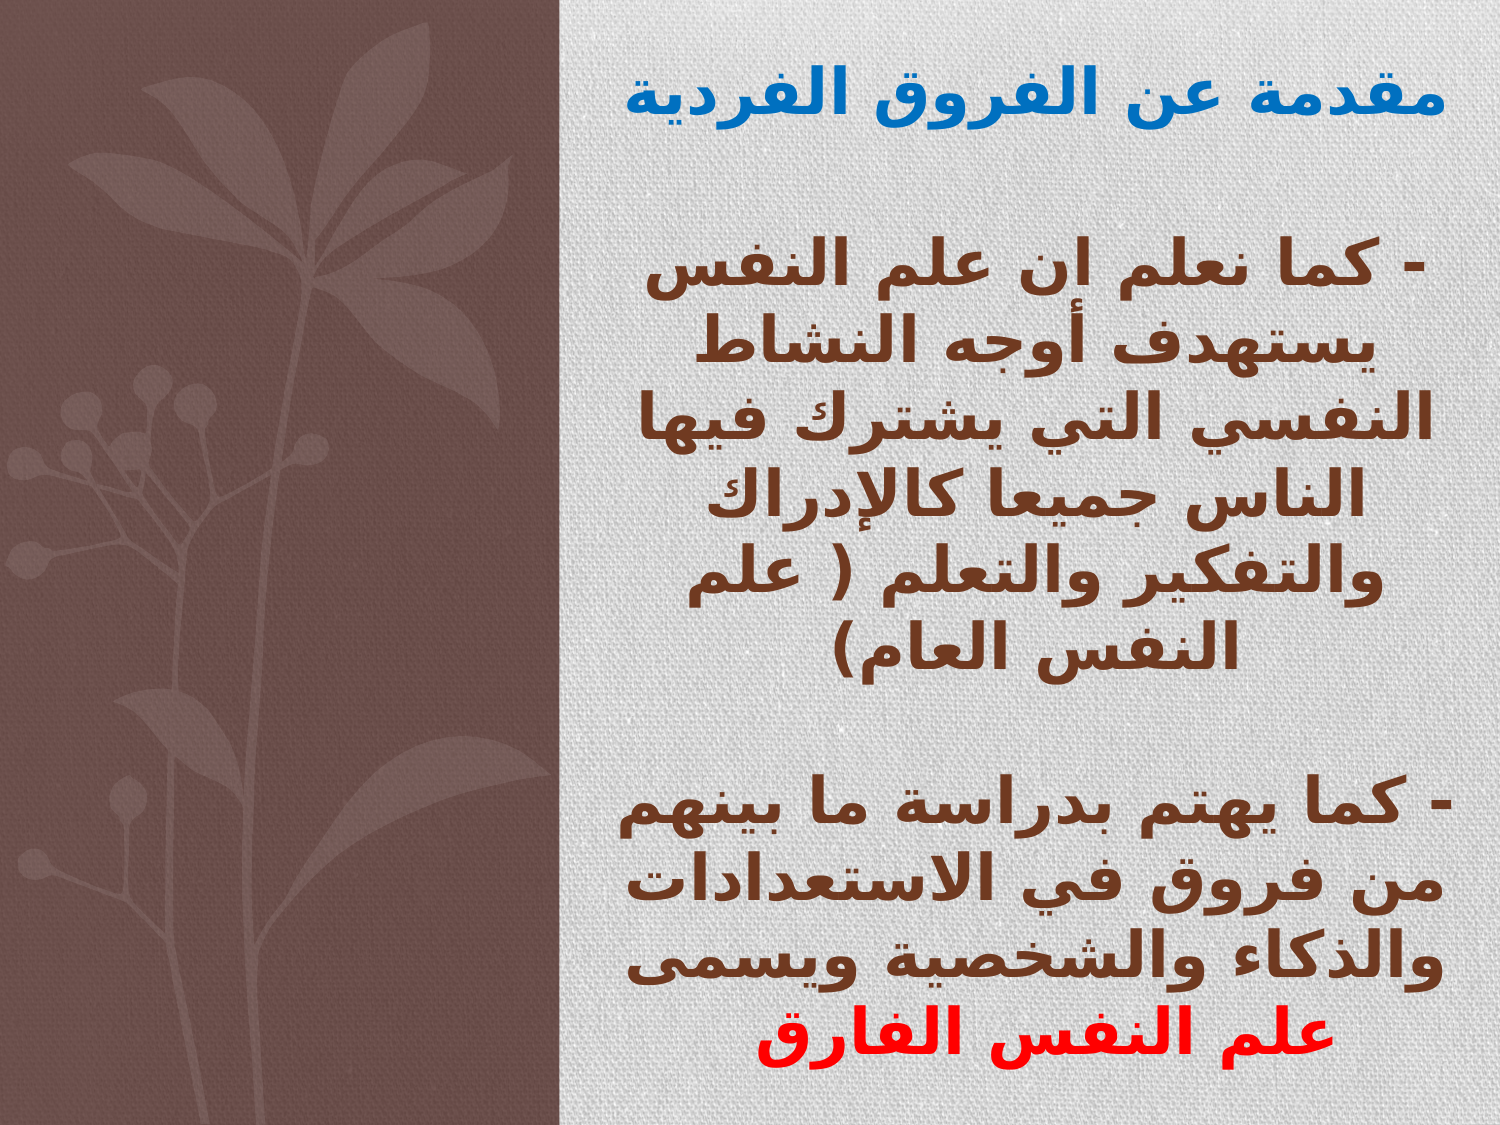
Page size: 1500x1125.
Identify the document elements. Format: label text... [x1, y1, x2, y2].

title مقدمة عن الفروق الفردية - كما نعلم ان علم النفس يستهدف أوجه النشاط النفسي التي يشترك فيها الناس جميعا كالإدراك والتفكير والتعلم ( علم النفس العام) - كما يهتم بدراسة ما بينهم من فروق في الاستعدادات والذكاء والشخصية ويسمى علم النفس الفارق [572, 42, 1500, 1083]
